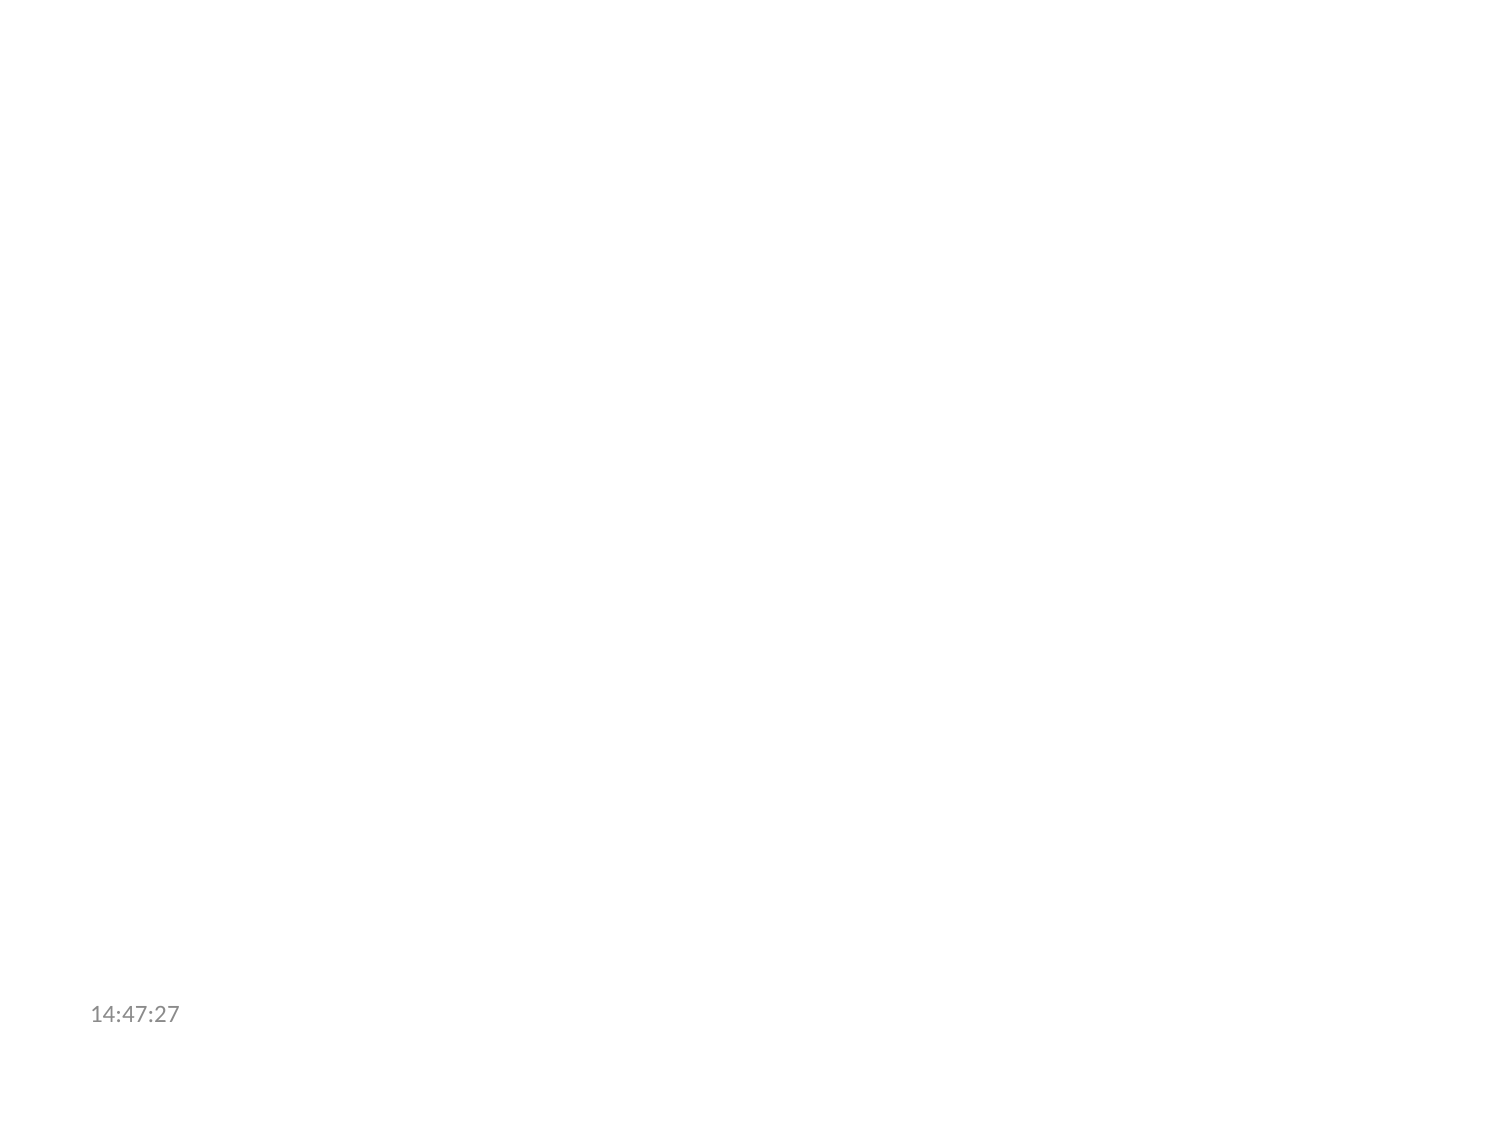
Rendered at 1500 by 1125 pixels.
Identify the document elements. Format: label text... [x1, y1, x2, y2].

text_box 15:35:09 [75, 982, 425, 1043]
